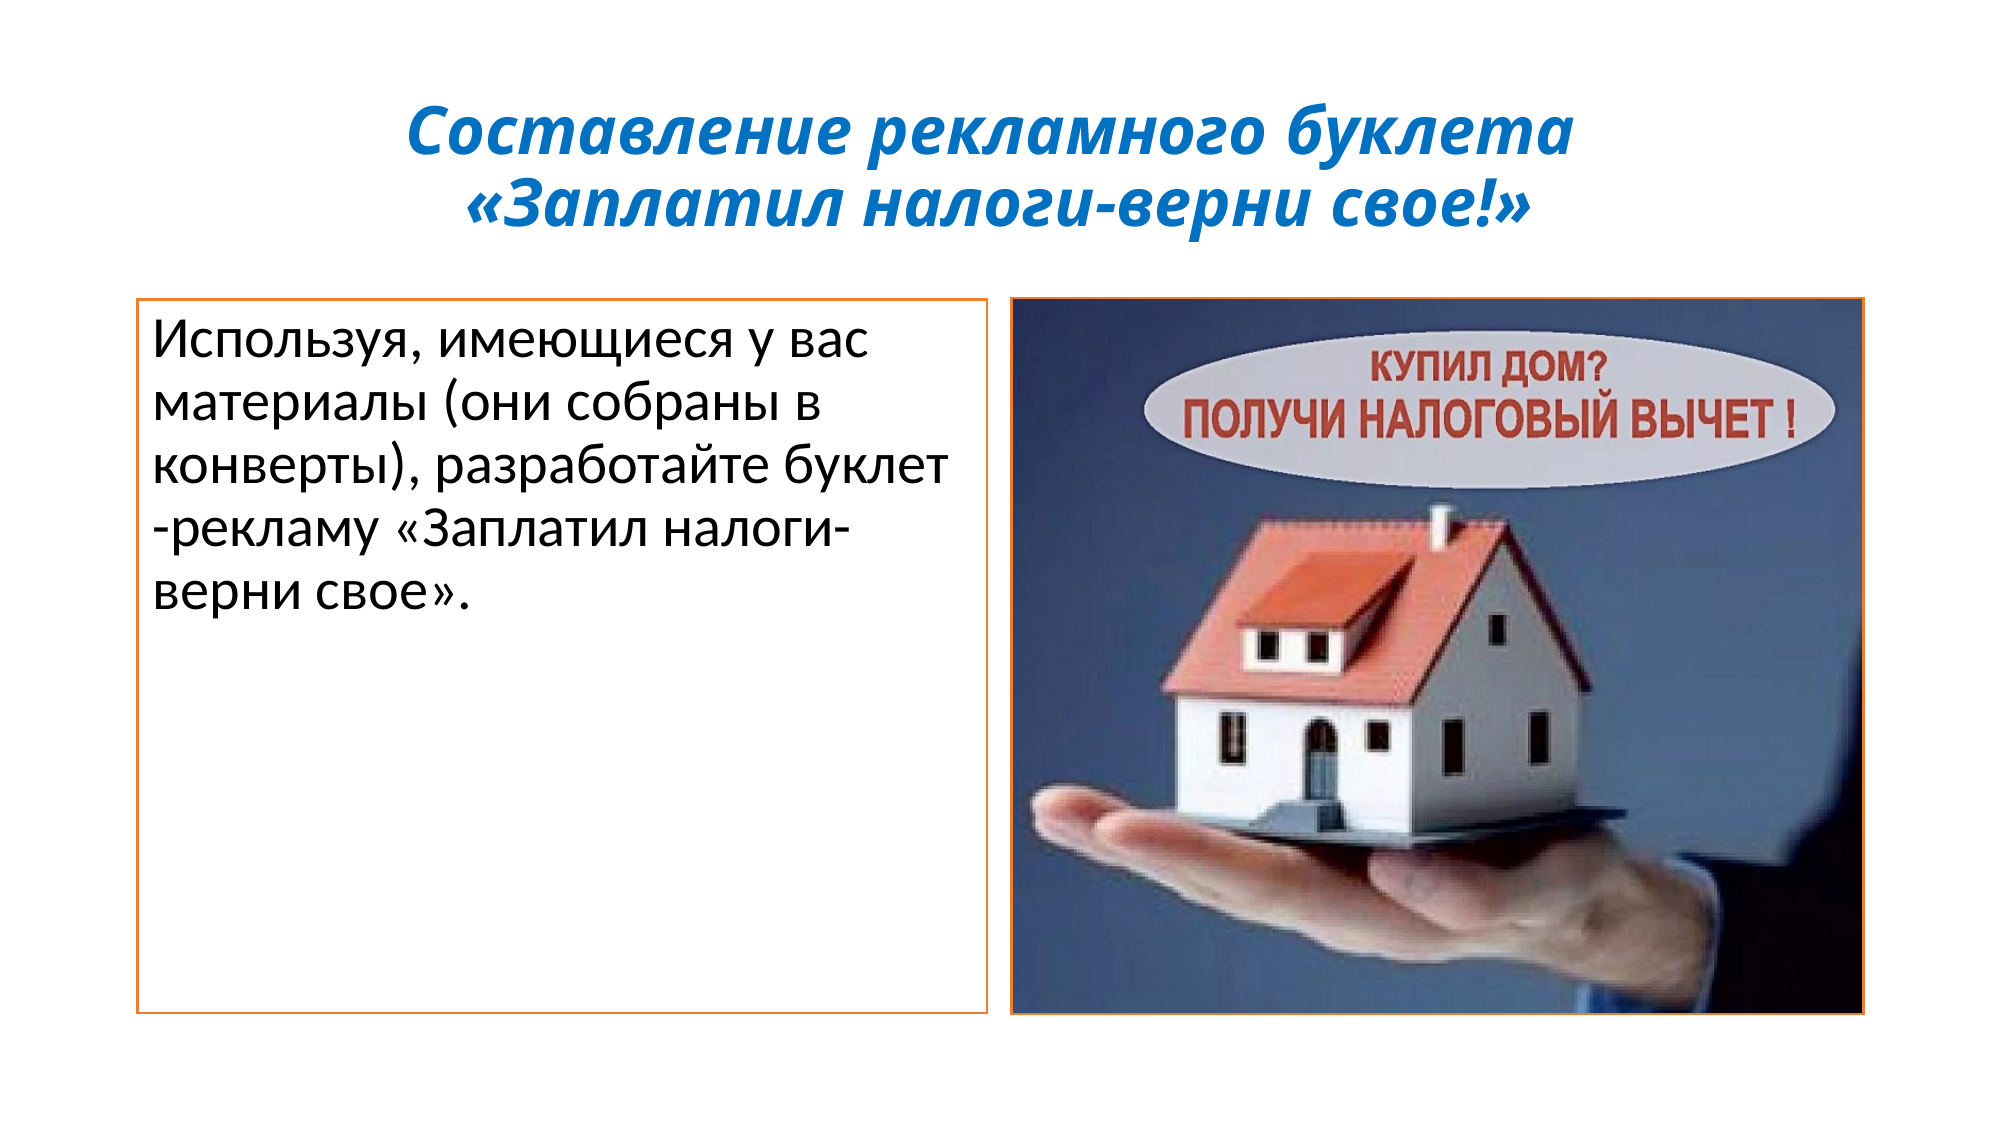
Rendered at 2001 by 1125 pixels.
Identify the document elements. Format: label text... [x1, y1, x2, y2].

list Используя, имеющиеся у вас материалы (они собраны в конверты), разработайте буклет -рекламу «Заплатил налоги-верни свое». [136, 298, 988, 1014]
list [1012, 299, 1863, 1014]
title Составление рекламного буклета «Заплатил налоги-верни свое!» [137, 59, 1863, 278]
